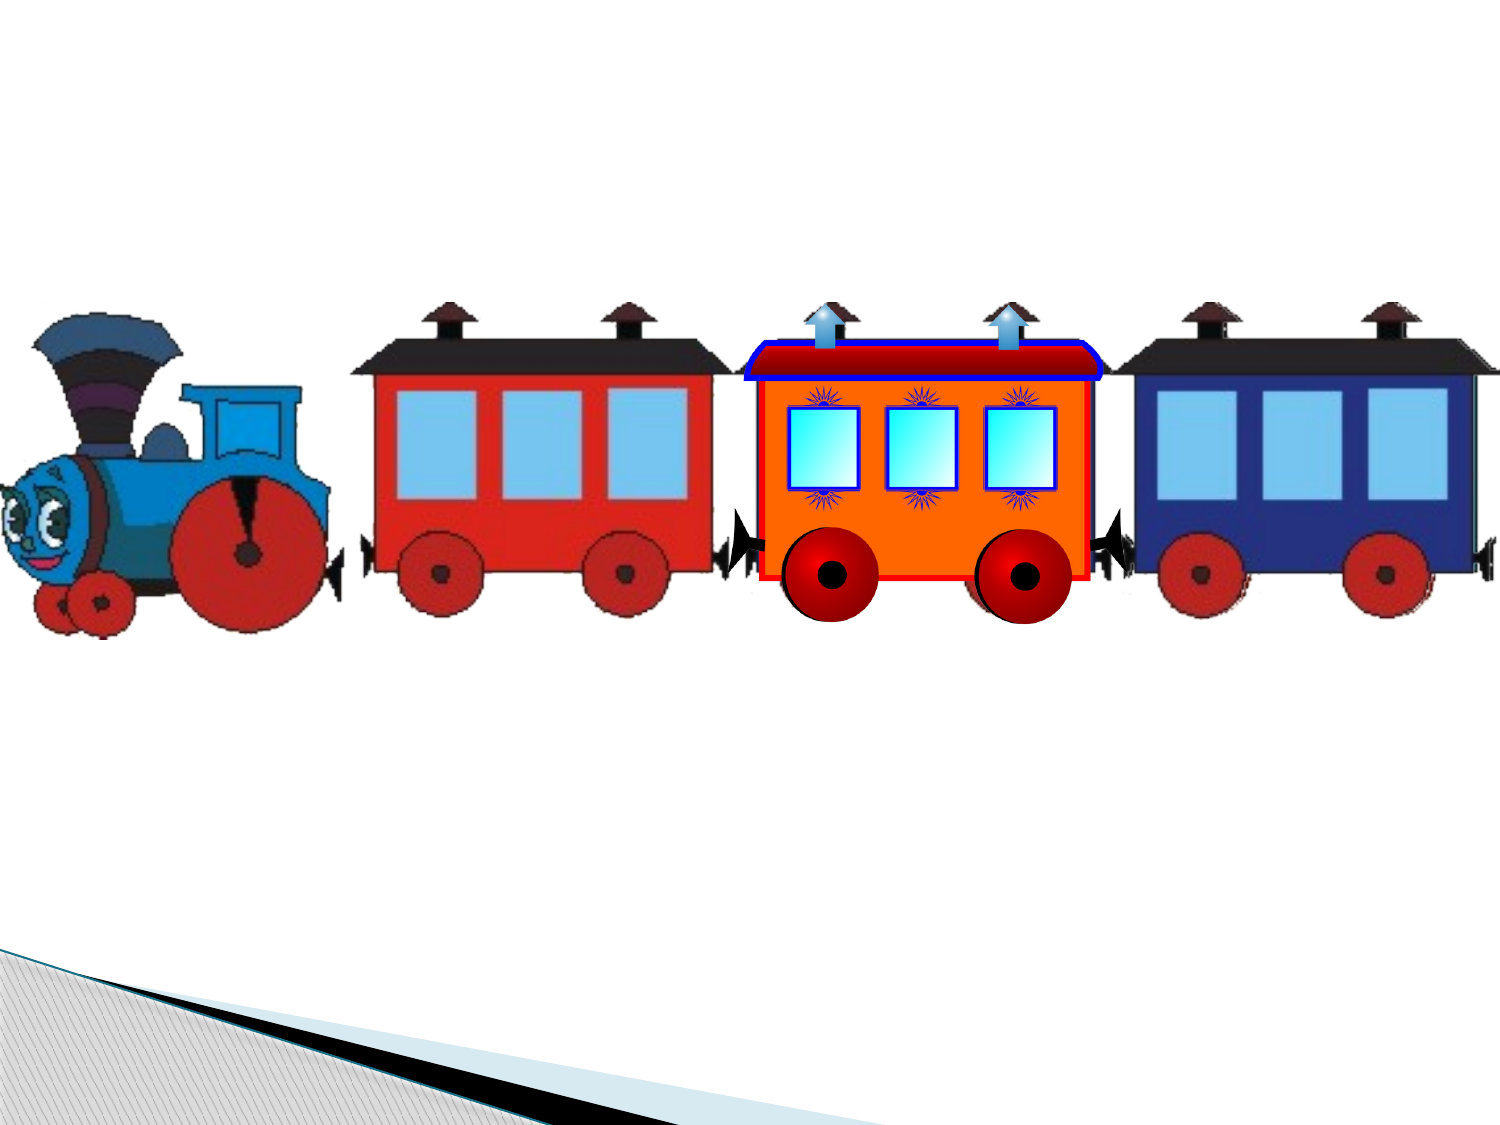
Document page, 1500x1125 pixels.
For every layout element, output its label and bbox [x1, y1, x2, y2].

picture [0, 302, 1500, 641]
